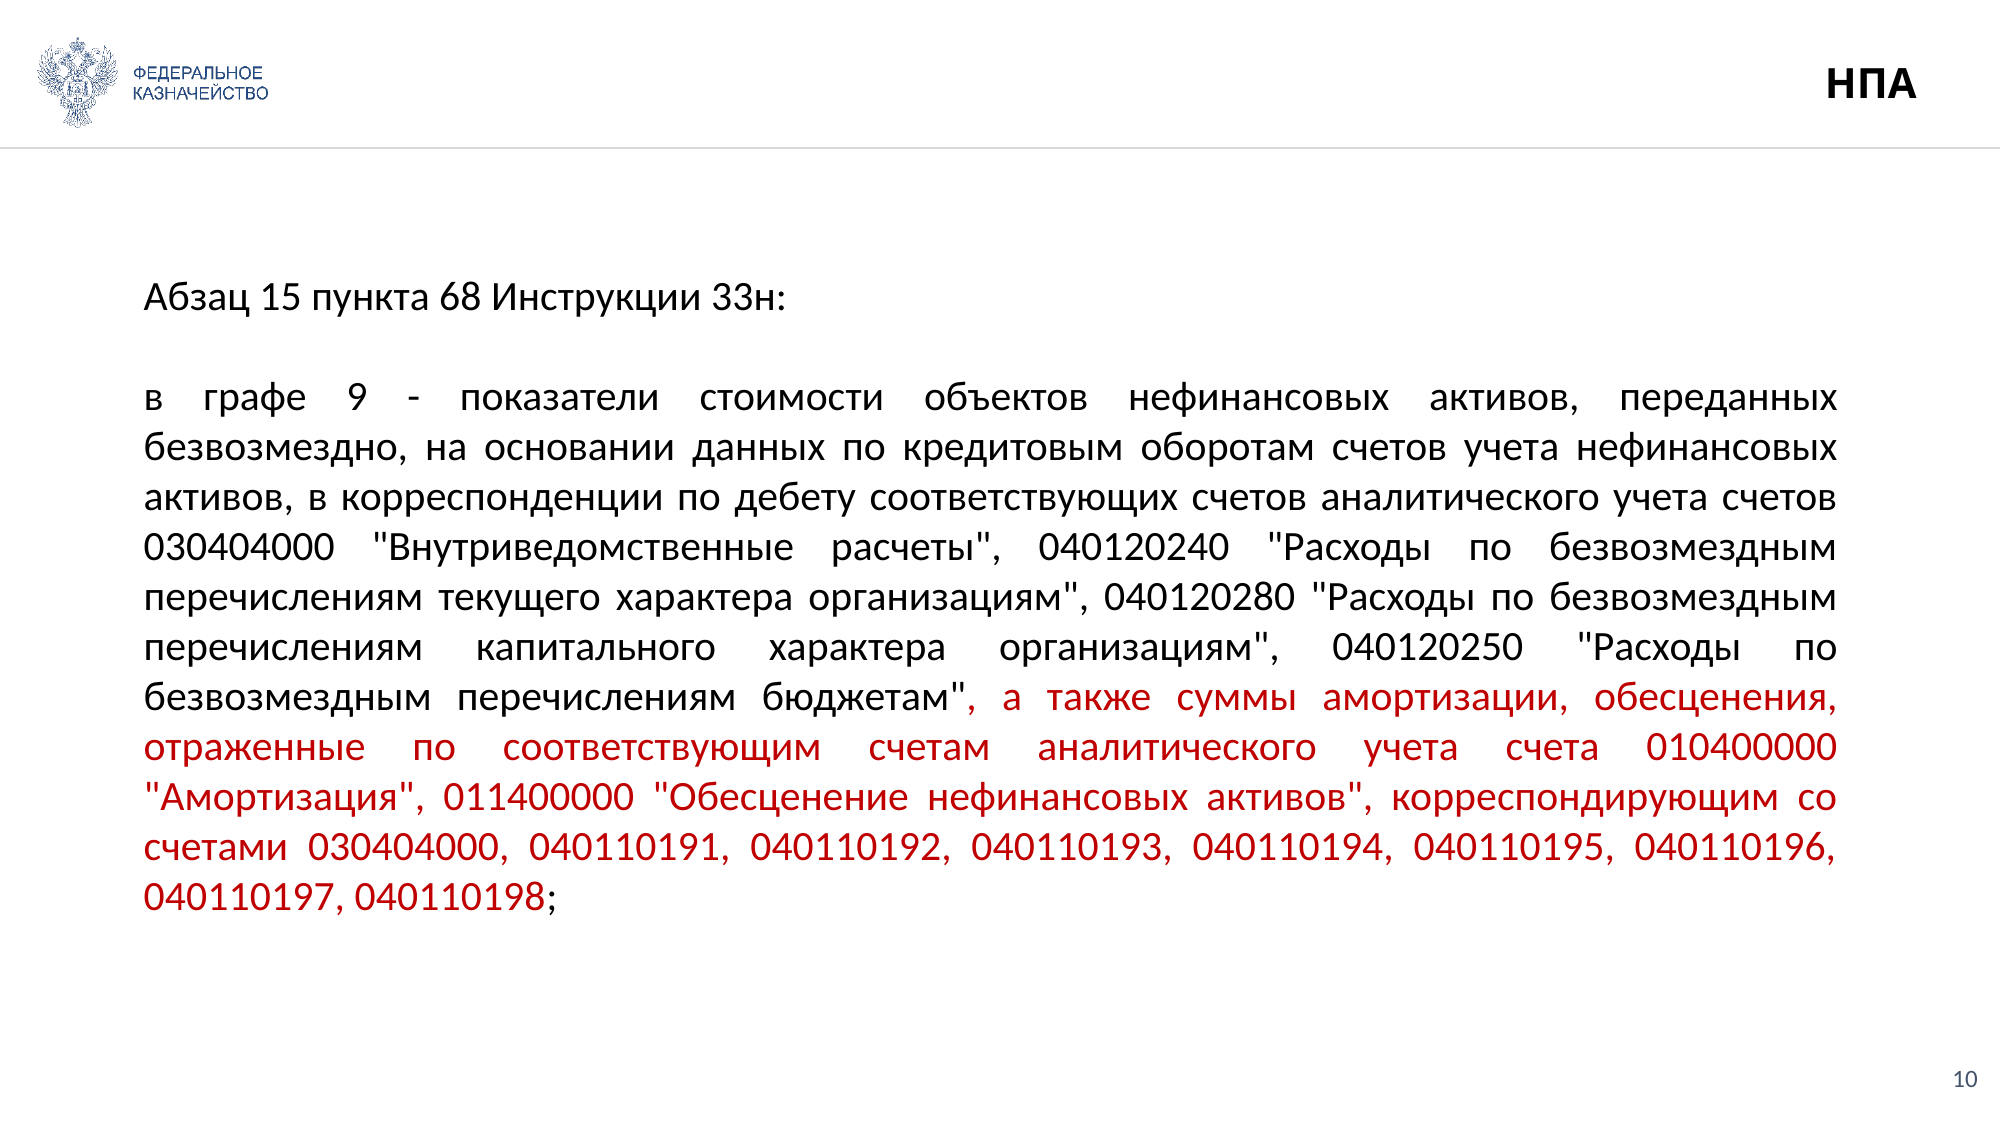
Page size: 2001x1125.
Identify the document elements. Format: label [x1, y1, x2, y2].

text_box [128, 261, 1854, 977]
slide_number [1517, 1048, 1978, 1107]
text_box [268, 57, 1917, 108]
picture [37, 37, 268, 128]
